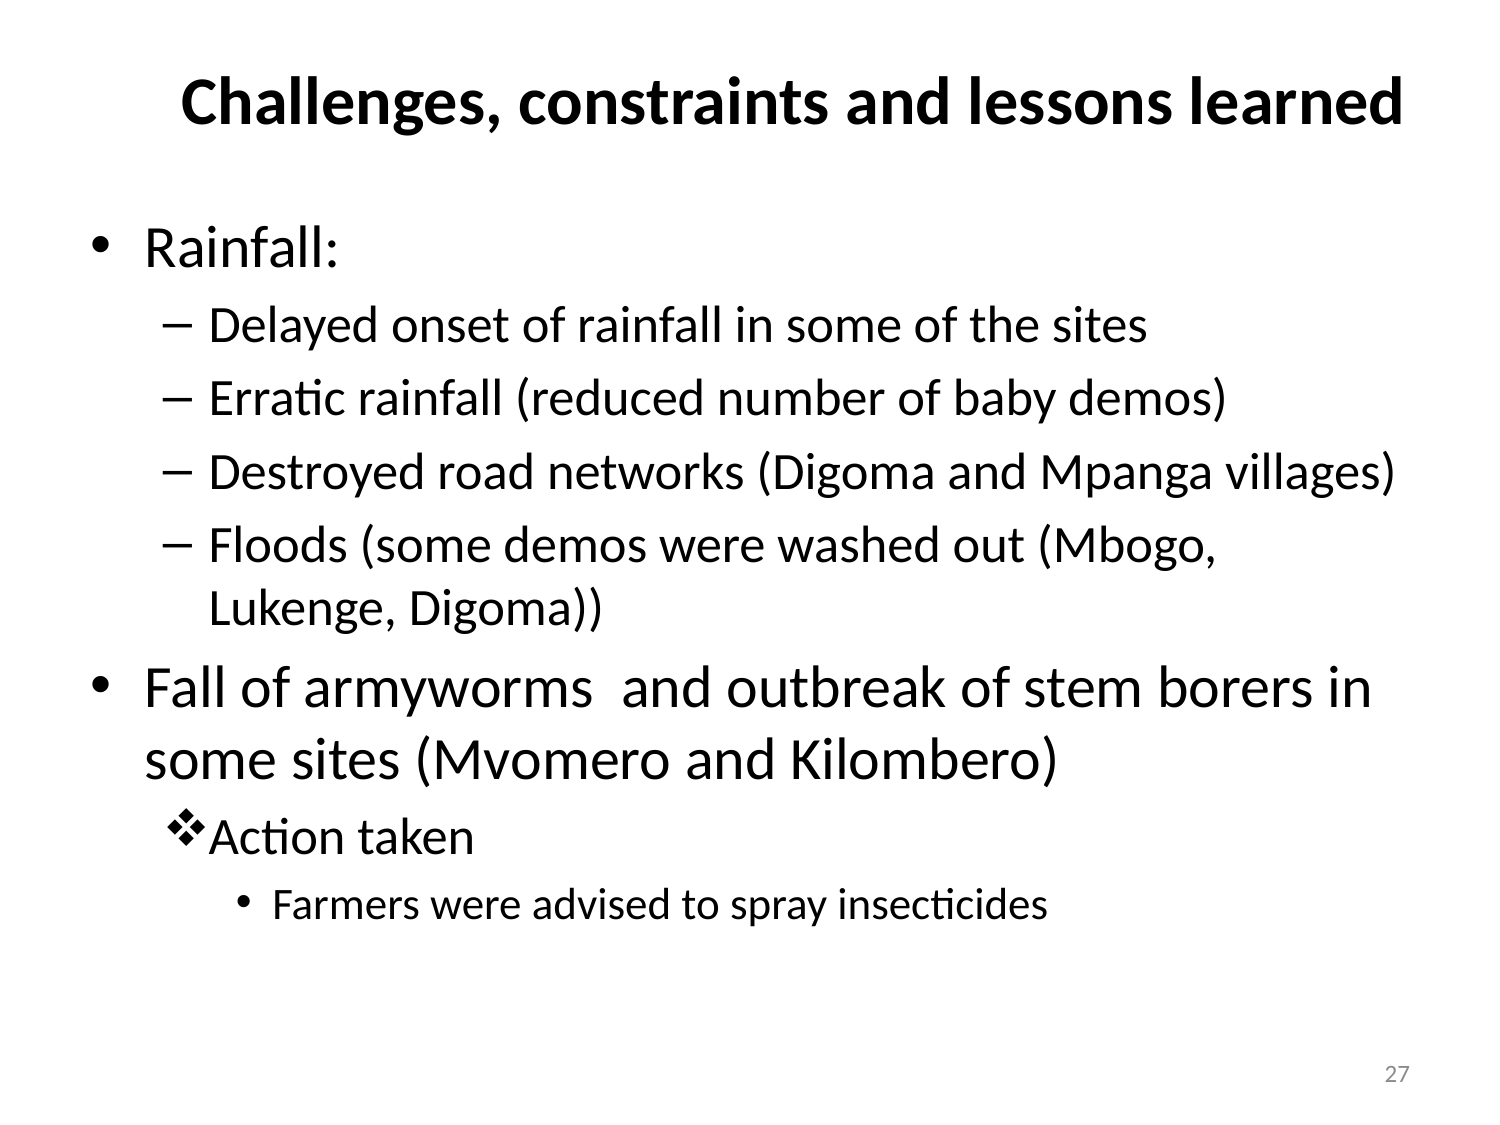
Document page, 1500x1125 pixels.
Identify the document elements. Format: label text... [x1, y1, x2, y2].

list Rainfall: Delayed onset of rainfall in some of the sites Erratic rainfall (reduced number of baby demos) Destroyed road networks (Digoma and Mpanga villages) Floods (some demos were washed out (Mbogo, Lukenge, Digoma)) Fall of armyworms and outbreak of stem borers in some sites (Mvomero and Kilombero) Action taken Farmers were advised to spray insecticides [75, 200, 1425, 1005]
title Challenges, constraints and lessons learned [162, 45, 1425, 150]
slide_number 27 [1074, 1042, 1425, 1103]
